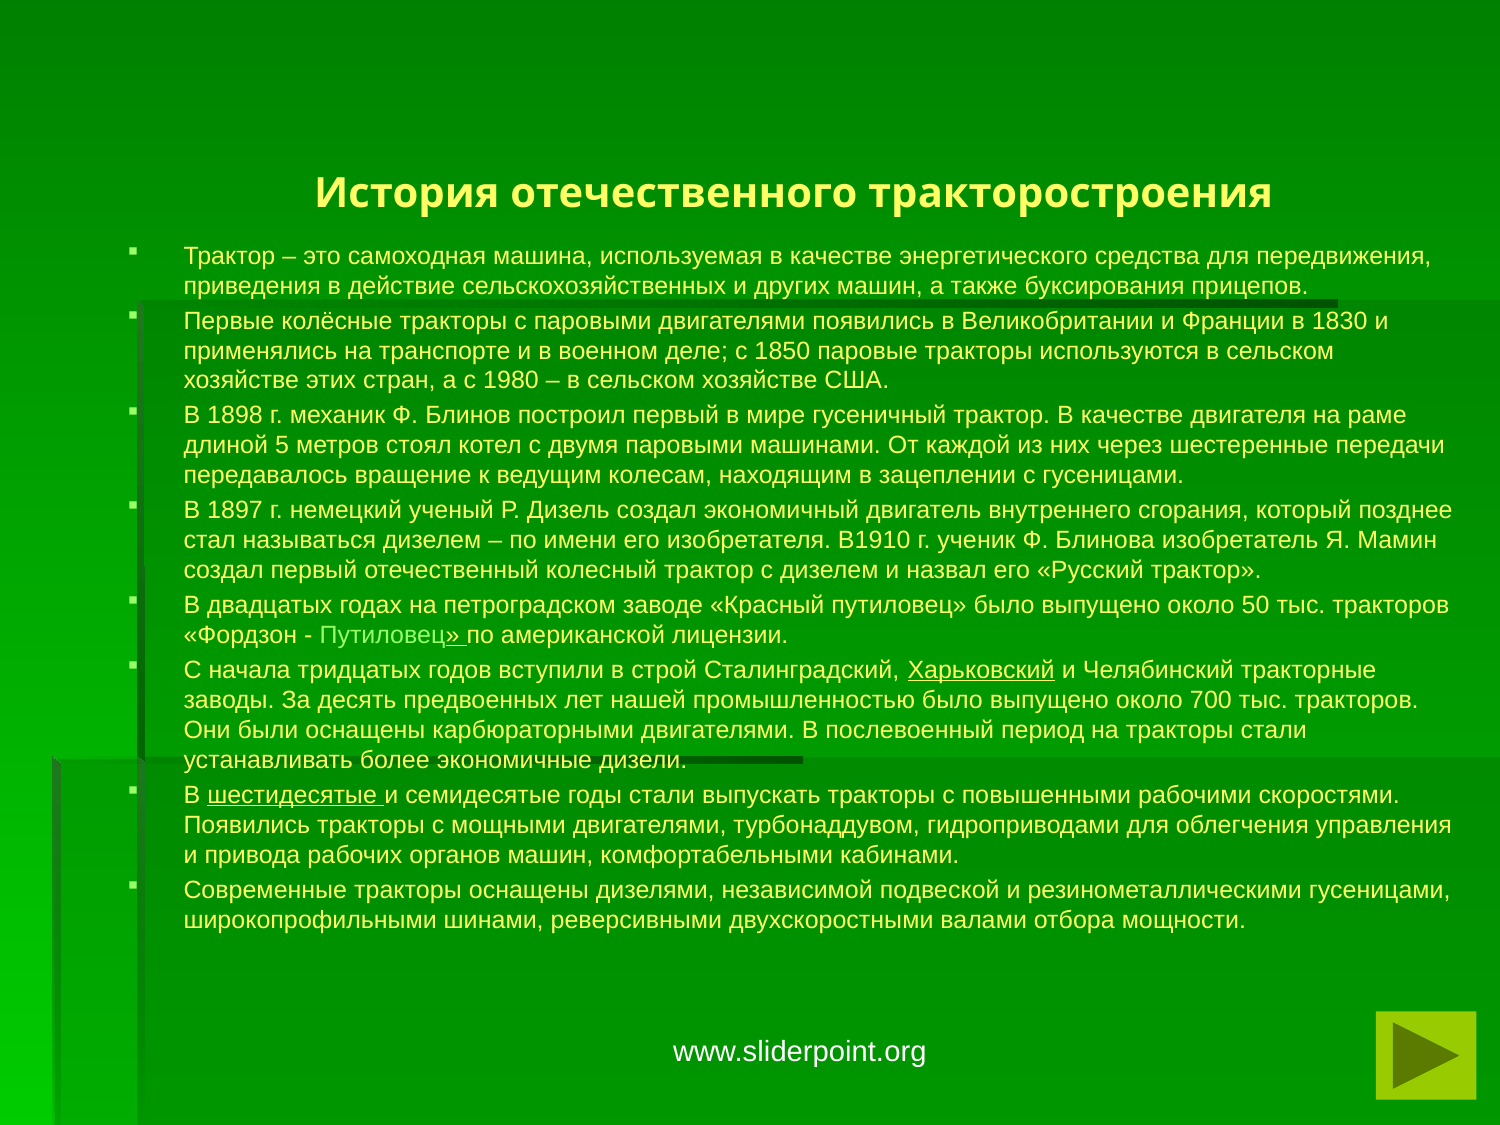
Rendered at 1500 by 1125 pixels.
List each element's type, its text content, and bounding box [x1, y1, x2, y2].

title История отечественного тракторостроения [111, 125, 1476, 256]
list Трактор – это самоходная машина, используемая в качестве энергетического средства для передвижения, приведения в действие сельскохозяйственных и других машин, а также буксирования прицепов. Первые колёсные тракторы с паровыми двигателями появились в Великобритании и Франции в 1830 и применялись на транспорте и в военном деле; с 1850 паровые тракторы используются в сельском хозяйстве этих стран, а с 1980 – в сельском хозяйстве США. В 1898 г. механик Ф. Блинов построил первый в мире гусеничный трактор. В качестве двигателя на раме длиной 5 метров стоял котел с двумя паровыми машинами. От каждой из них через шестеренные передачи передавалось вращение к ведущим колесам, находящим в зацеплении с гусеницами. В 1897 г. немецкий ученый Р. Дизель создал экономичный двигатель внутреннего сгорания, который позднее стал называться дизелем – по имени его изобретателя. В1910 г. ученик Ф. Блинова изобретатель Я. Мамин создал первый отечественный колесный трактор с дизелем и назвал его «Русский трактор». В двадцатых годах на петроградском заводе «Красный путиловец» было выпущено около 50 тыс. тракторов «Фордзон - Путиловец» по американской лицензии. С начала тридцатых годов вступили в строй Сталинградский, Харьковский и Челябинский тракторные заводы. За десять предвоенных лет нашей промышленностью было выпущено около 700 тыс. тракторов. Они были оснащены карбюраторными двигателями. В послевоенный период на тракторы стали устанавливать более экономичные дизели. В шестидесятые и семидесятые годы стали выпускать тракторы с повышенными рабочими скоростями. Появились тракторы с мощными двигателями, турбонаддувом, гидроприводами для облегчения управления и привода рабочих органов машин, комфортабельными кабинами. Современные тракторы оснащены дизелями, независимой подвеской и резинометаллическими гусеницами, широкопрофильными шинами, реверсивными двухскоростными валами отбора мощности. [111, 231, 1471, 1083]
footer www.sliderpoint.org [562, 1024, 1038, 1103]
text_box [1375, 1011, 1477, 1100]
